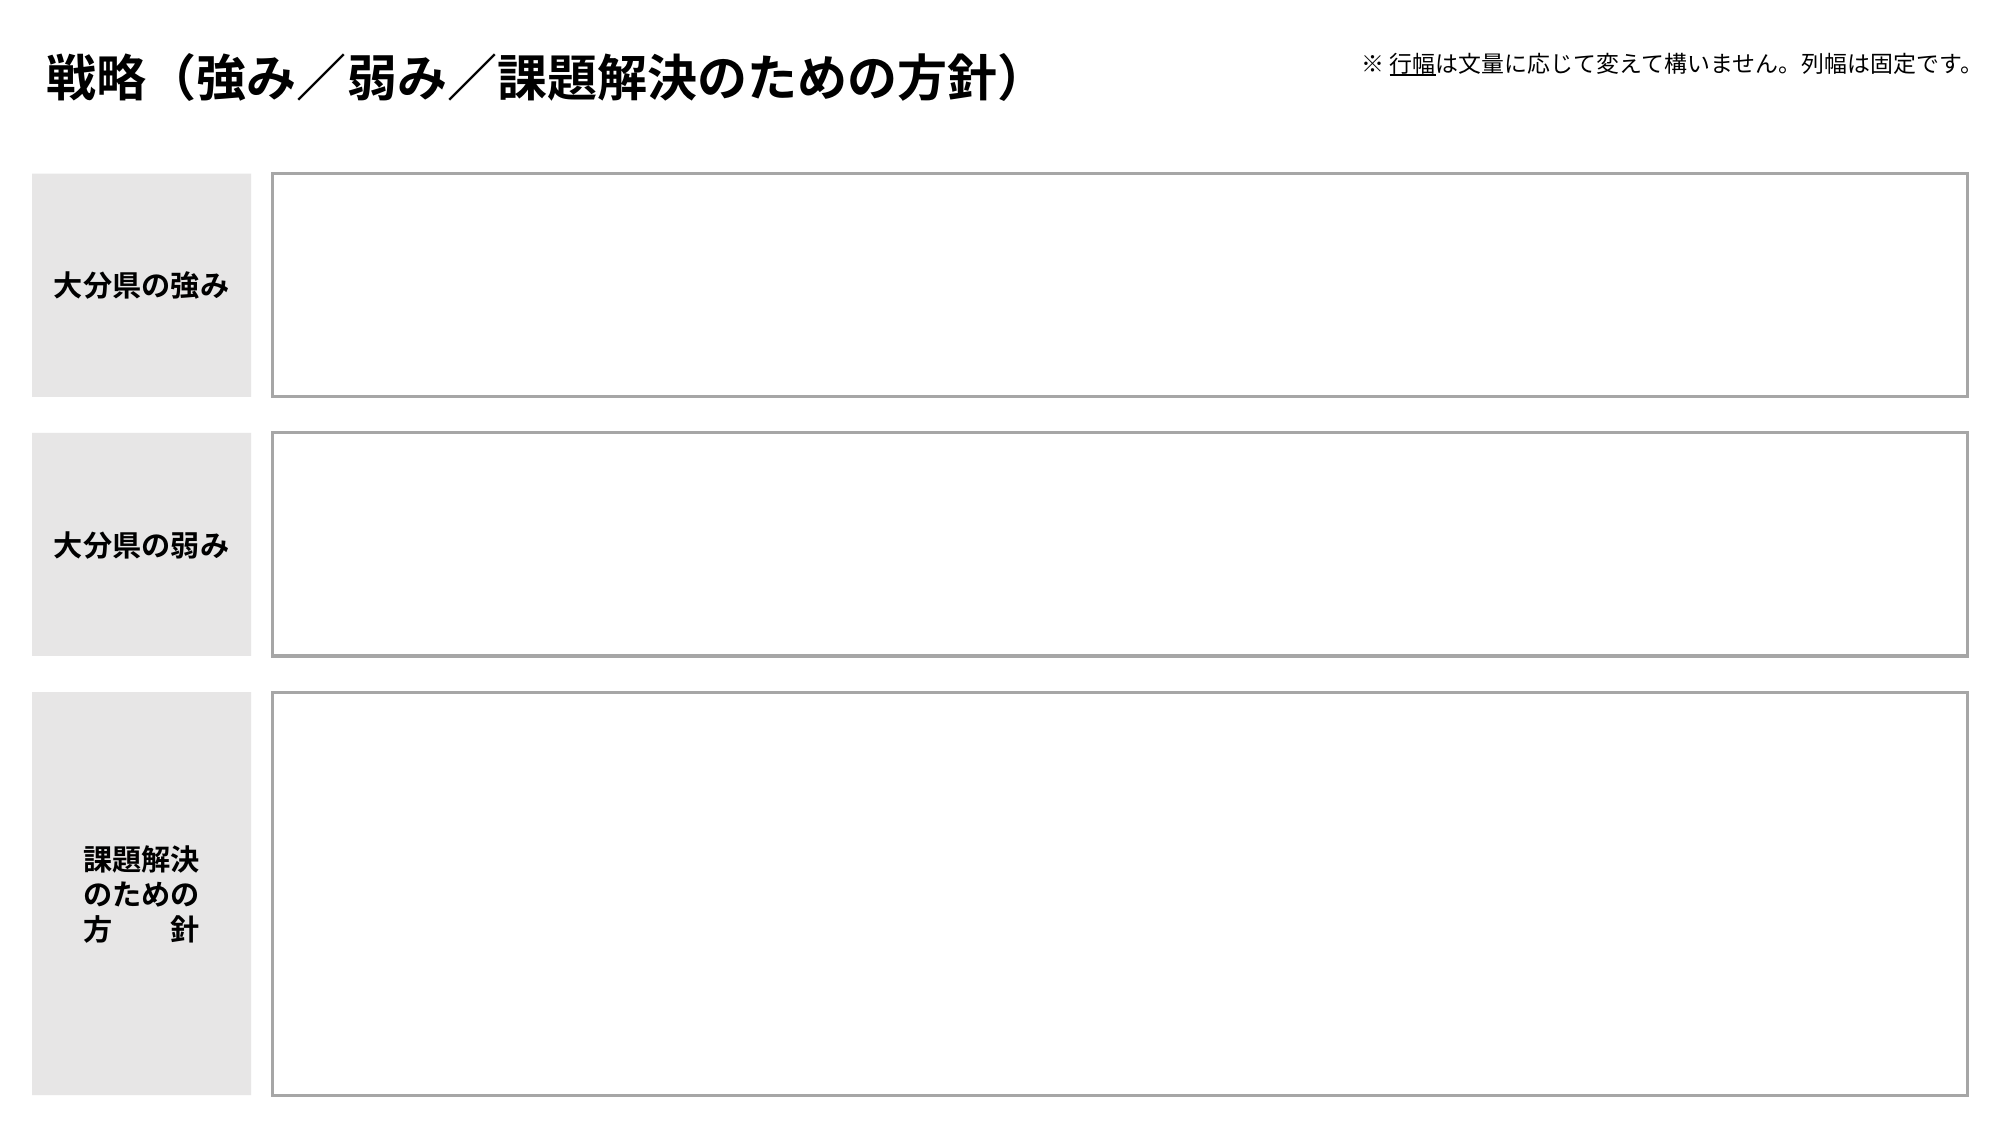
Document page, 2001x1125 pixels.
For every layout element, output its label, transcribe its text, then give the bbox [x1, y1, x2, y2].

text_box 戦略（強み／弱み／課題解決のための方針） [32, 39, 1810, 115]
text_box 大分県の強み [32, 173, 252, 397]
text_box ※行幅は文量に応じて変えて構いません。列幅は固定です。 [1346, 41, 1999, 85]
text_box [271, 173, 1969, 398]
text_box [271, 432, 1969, 657]
text_box 大分県の弱み [32, 432, 252, 656]
text_box 課題解決 のための 方 針 [32, 692, 252, 1096]
text_box [271, 691, 1969, 1096]
